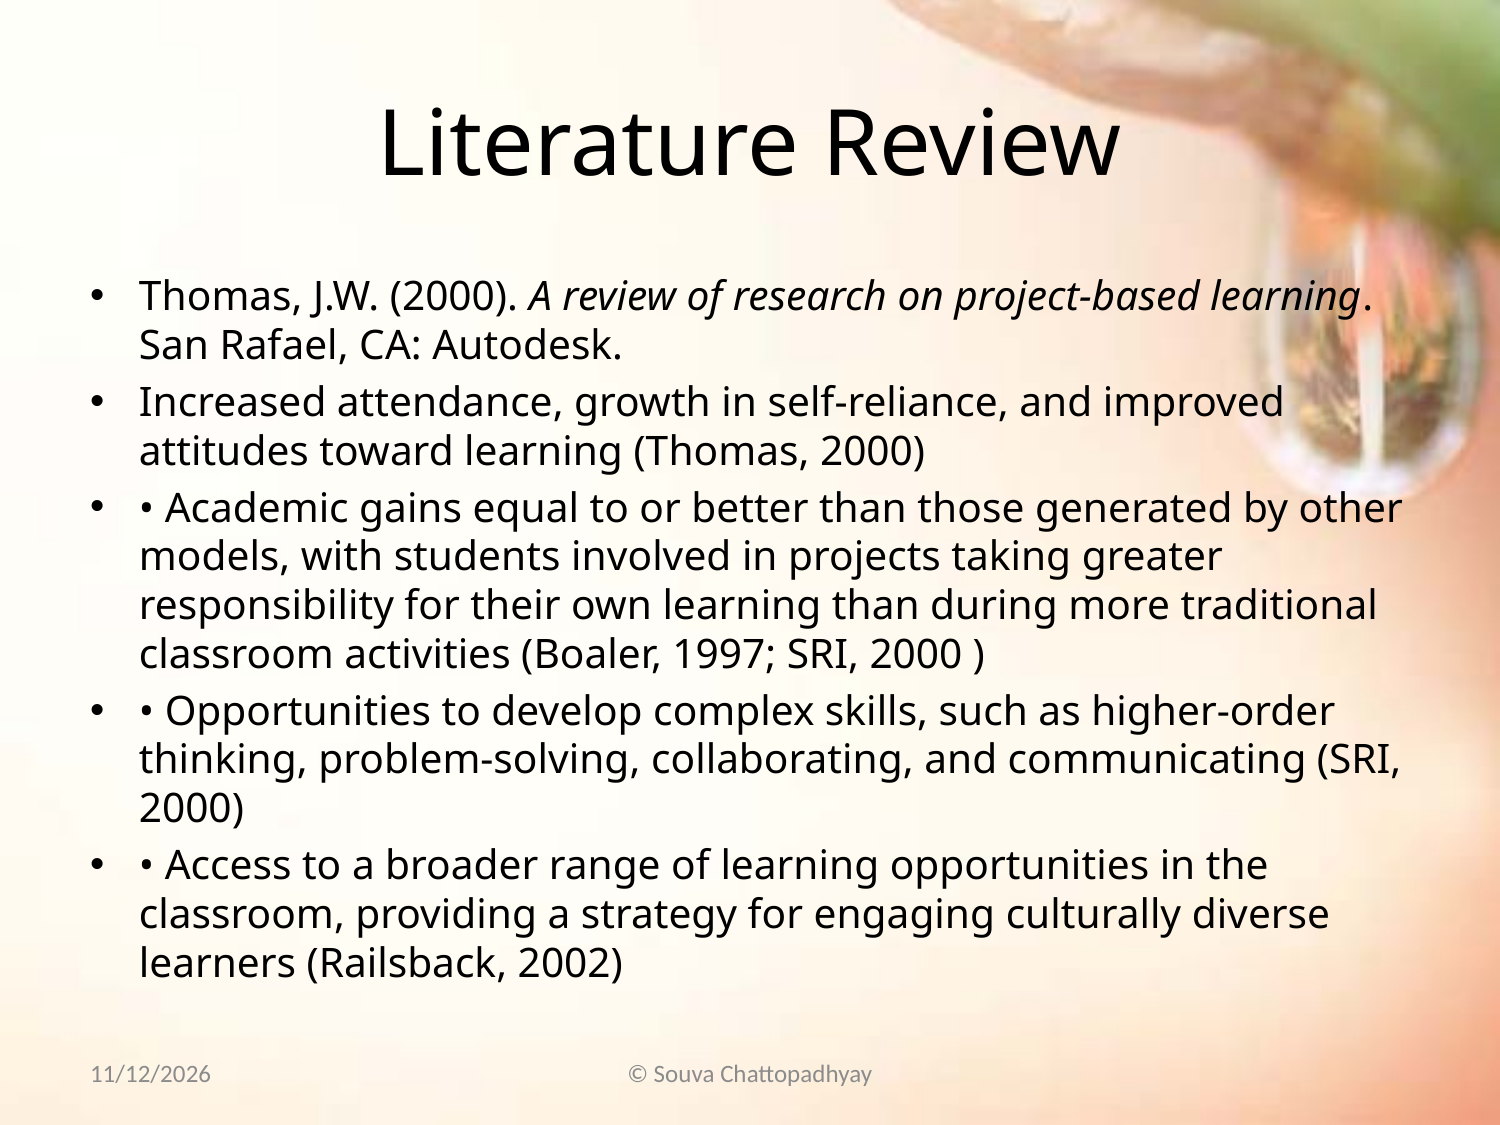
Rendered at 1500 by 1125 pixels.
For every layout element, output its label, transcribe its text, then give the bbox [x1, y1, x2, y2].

list Thomas, J.W. (2000). A review of research on project-based learning. San Rafael, CA: Autodesk. Increased attendance, growth in self-reliance, and improved attitudes toward learning (Thomas, 2000) • Academic gains equal to or better than those generated by other models, with students involved in projects taking greater responsibility for their own learning than during more traditional classroom activities (Boaler, 1997; SRI, 2000 ) • Opportunities to develop complex skills, such as higher-order thinking, problem-solving, collaborating, and communicating (SRI, 2000) • Access to a broader range of learning opportunities in the classroom, providing a strategy for engaging culturally diverse learners (Railsback, 2002) [75, 262, 1425, 1005]
footer © Souva Chattopadhyay [512, 1042, 988, 1103]
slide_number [75, 1042, 425, 1103]
picture [0, 0, 1500, 1125]
title Literature Review [75, 45, 1425, 233]
